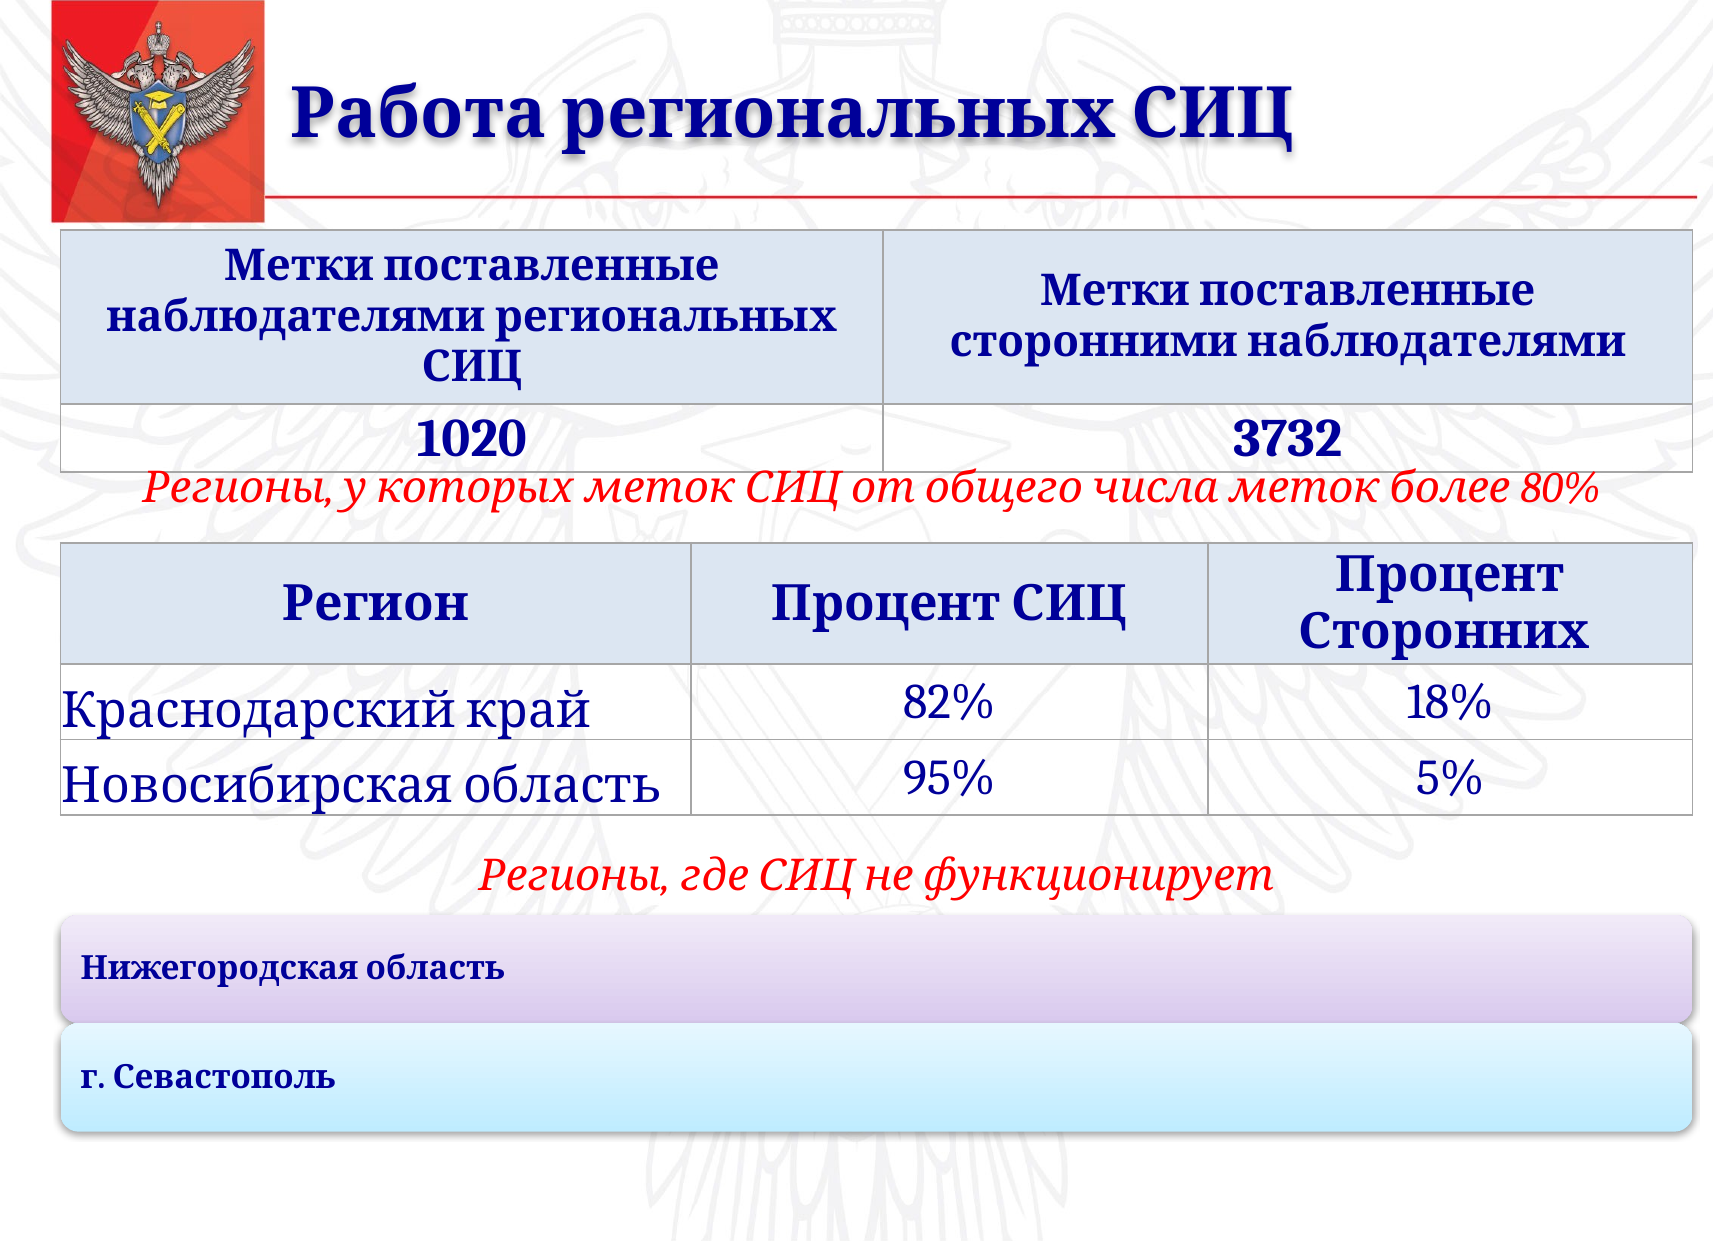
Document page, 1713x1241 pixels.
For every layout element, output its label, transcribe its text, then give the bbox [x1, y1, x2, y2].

table_header Метки поставленные наблюдателями региональных СИЦ [61, 231, 882, 403]
table_header Метки поставленные сторонними наблюдателями [884, 231, 1692, 403]
text_box Регионы, где СИЦ не функционирует [60, 837, 1693, 908]
table_cell Новосибирская область [61, 740, 690, 814]
table_cell Краснодарский край [61, 665, 690, 739]
table_cell 18% [1209, 665, 1692, 739]
text_box Регионы, у которых меток СИЦ от общего числа меток более 80% [60, 449, 1693, 521]
picture [0, 0, 1713, 1241]
table_header Регион [61, 544, 690, 663]
table_cell 3732 [884, 405, 1692, 449]
table_cell 82% [692, 665, 1207, 739]
title Работа региональных СИЦ [276, 0, 1614, 220]
table_cell 1020 [61, 405, 882, 449]
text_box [60, 914, 1693, 1133]
table_cell 5% [1209, 740, 1692, 814]
table_cell 95% [692, 740, 1207, 814]
table_header Процент СИЦ [692, 544, 1207, 663]
table_header Процент Сторонних [1209, 544, 1692, 663]
